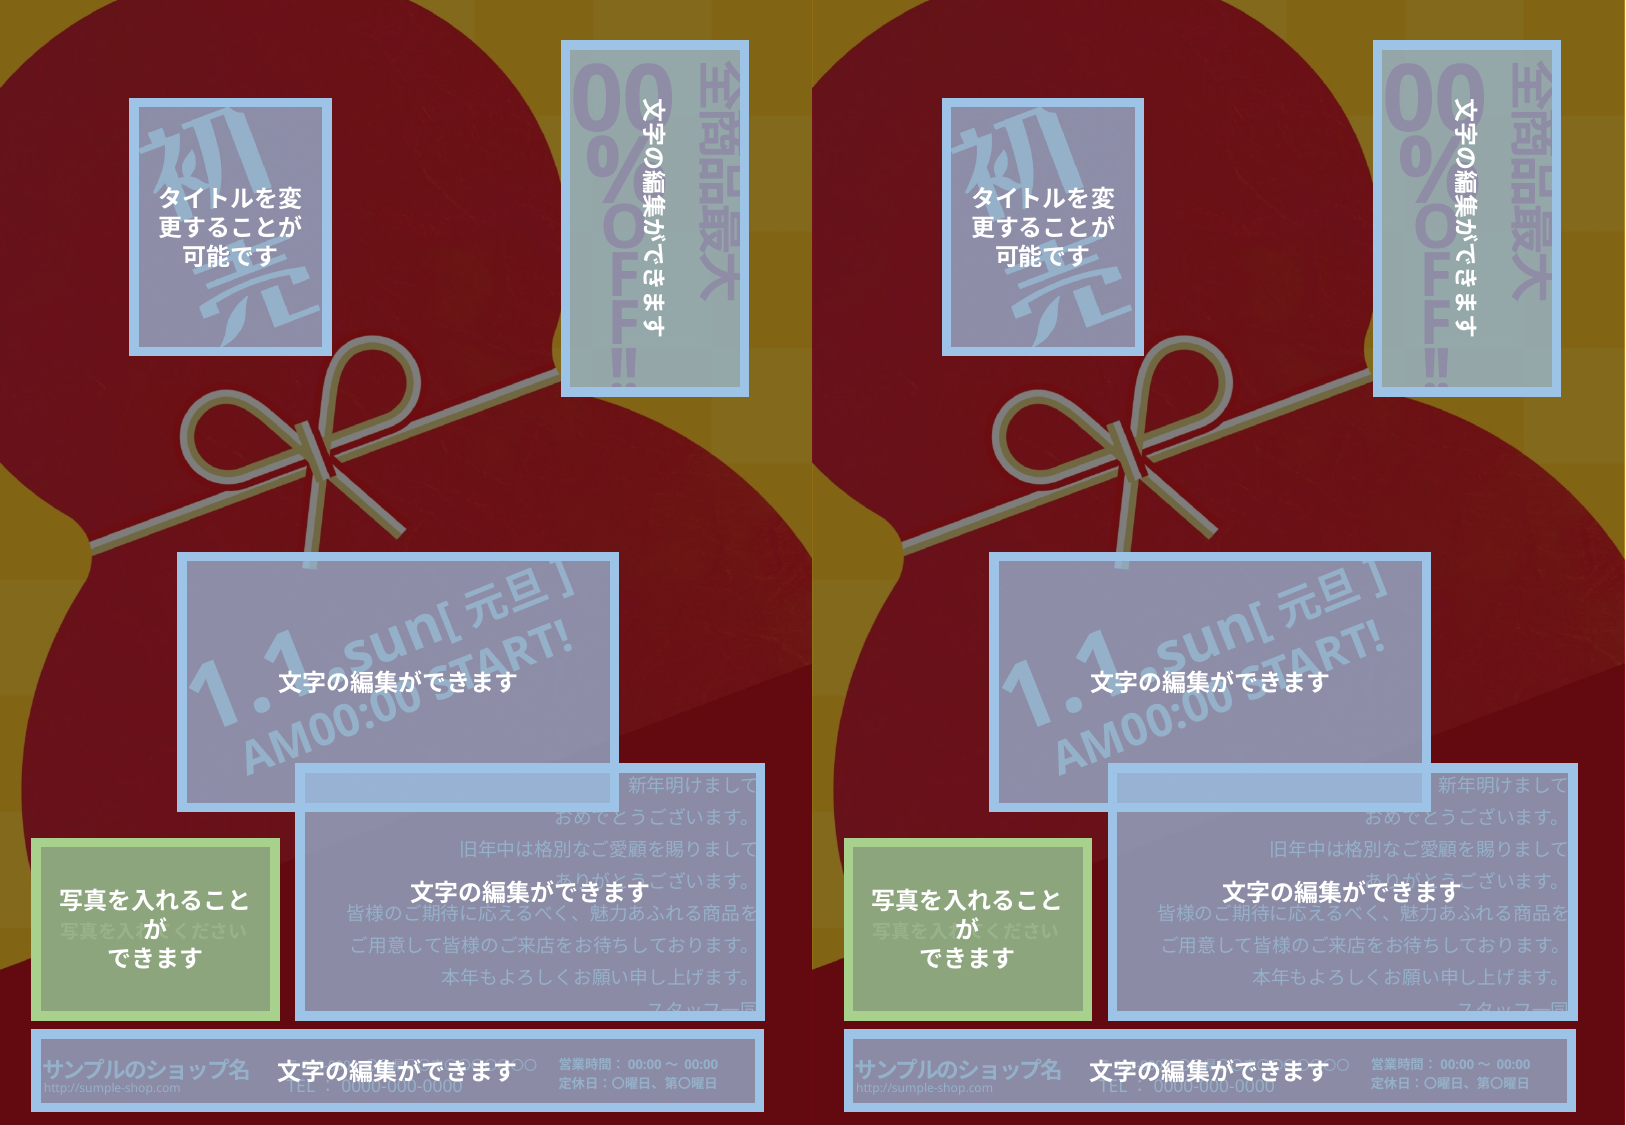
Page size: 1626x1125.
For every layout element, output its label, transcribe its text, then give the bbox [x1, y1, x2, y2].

text_box 文字の編集ができます [564, 44, 745, 393]
text_box 写真を入れることが できます [847, 841, 1088, 1017]
text_box 文字の編集ができます [35, 1033, 760, 1109]
text_box タイトルを変更することが可能です [946, 101, 1141, 353]
text_box 文字の編集ができます [993, 555, 1428, 808]
text_box 文字の編集ができます [299, 767, 761, 1017]
text_box 写真を入れることが できます [35, 841, 276, 1017]
text_box [0, 0, 811, 1125]
text_box [811, 0, 1625, 1125]
picture [138, 106, 320, 348]
text_box 文字の編集ができます [1111, 767, 1574, 1017]
text_box 文字の編集ができます [847, 1033, 1573, 1109]
picture [950, 106, 1132, 348]
text_box 文字の編集ができます [1377, 44, 1558, 393]
text_box 文字の編集ができます [181, 555, 615, 808]
text_box タイトルを変更することが可能です [133, 101, 328, 353]
